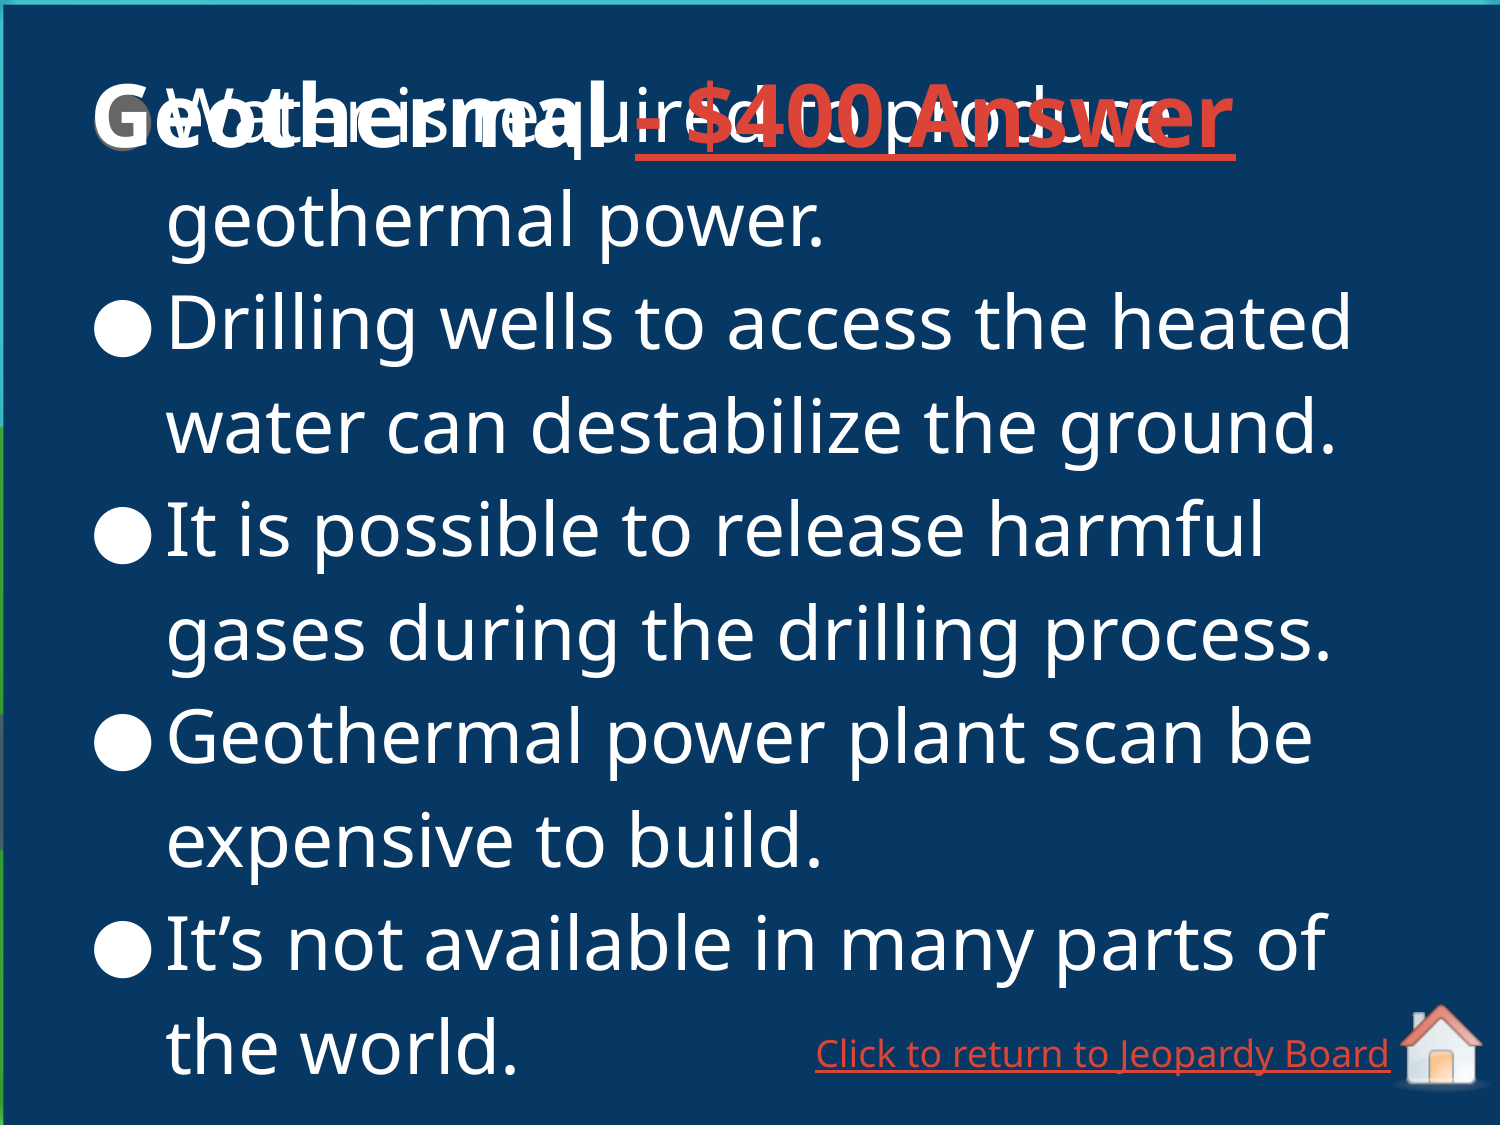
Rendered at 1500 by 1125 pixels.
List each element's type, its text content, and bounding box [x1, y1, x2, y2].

text_box Click to return to Jeopardy Board [790, 993, 1416, 1117]
picture [0, 0, 1500, 1125]
title Geothermal - $400 Answer [75, 45, 1425, 169]
list Water is required to produce geothermal power. Drilling wells to access the heated water can destabilize the ground. It is possible to release harmful gases during the drilling process. Geothermal power plant scan be expensive to build. It’s not available in many parts of the world. [75, 169, 1425, 976]
text_box [3, 4, 1500, 1125]
picture [1391, 993, 1492, 1095]
